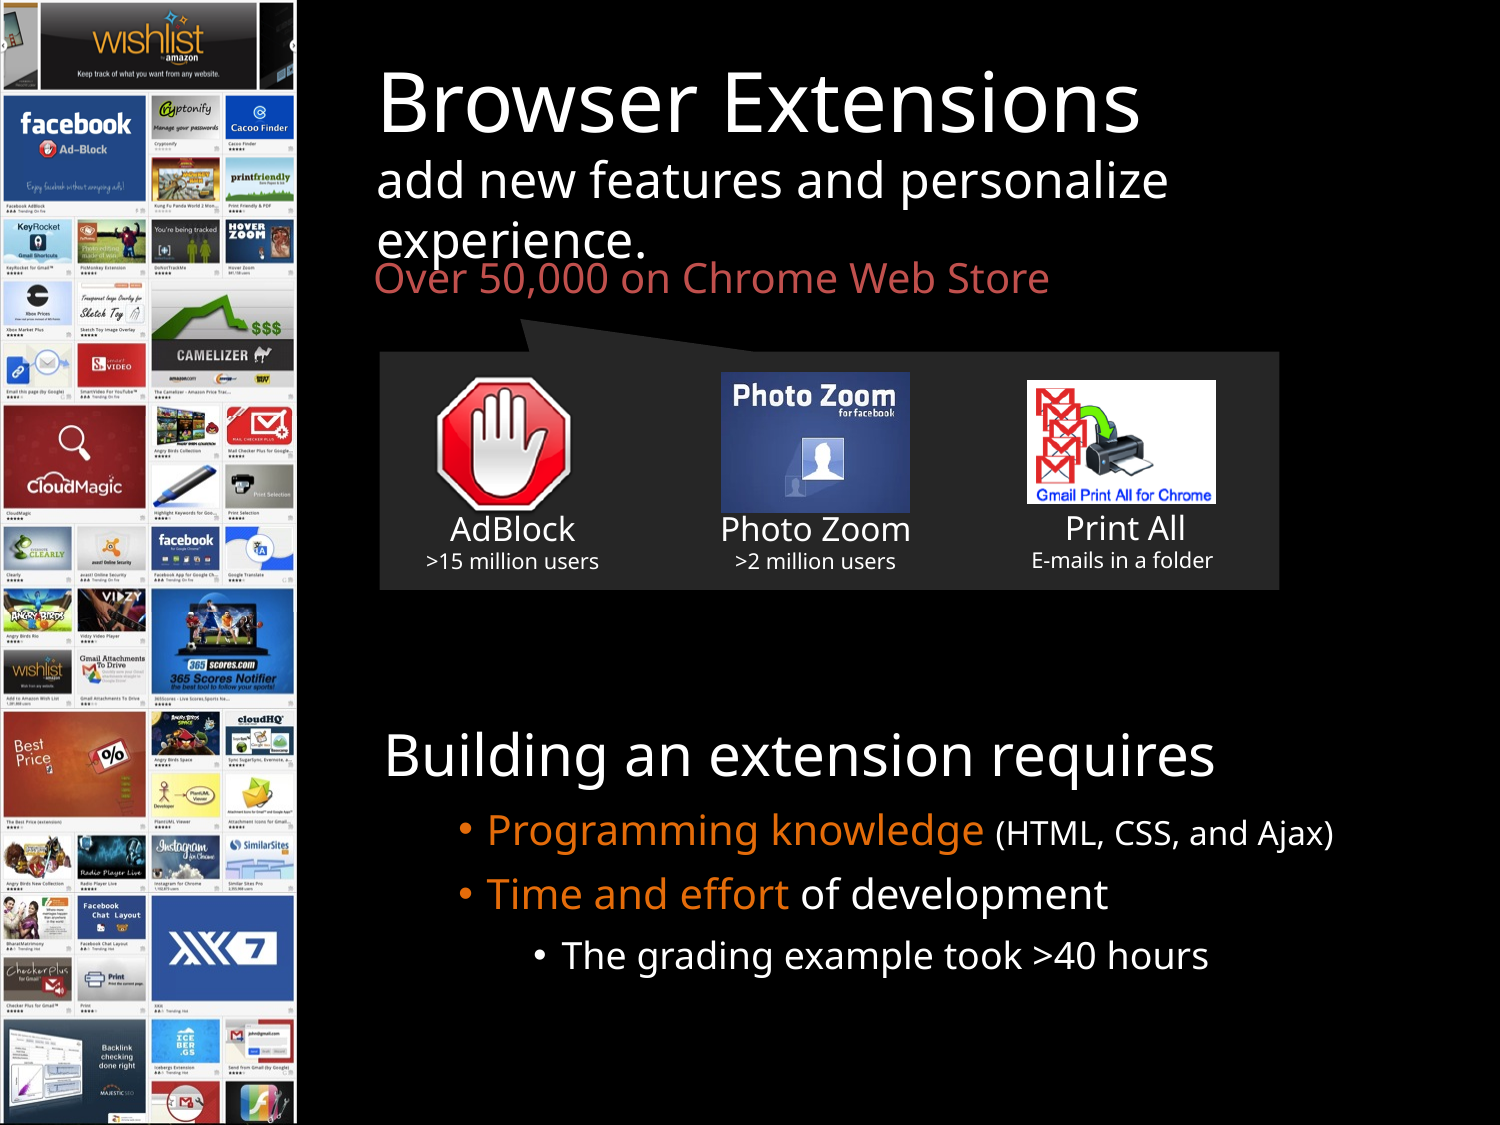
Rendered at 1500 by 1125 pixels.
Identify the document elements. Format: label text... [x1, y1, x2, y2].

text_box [0, 0, 298, 1125]
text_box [329, 244, 1309, 590]
text_box Browser Extensions add new features and personalize experience. [361, 41, 1450, 276]
text_box Building an extension requires Programming knowledge (HTML, CSS, and Ajax) Time and effort of development The grading example took >40 hours [368, 690, 1457, 985]
